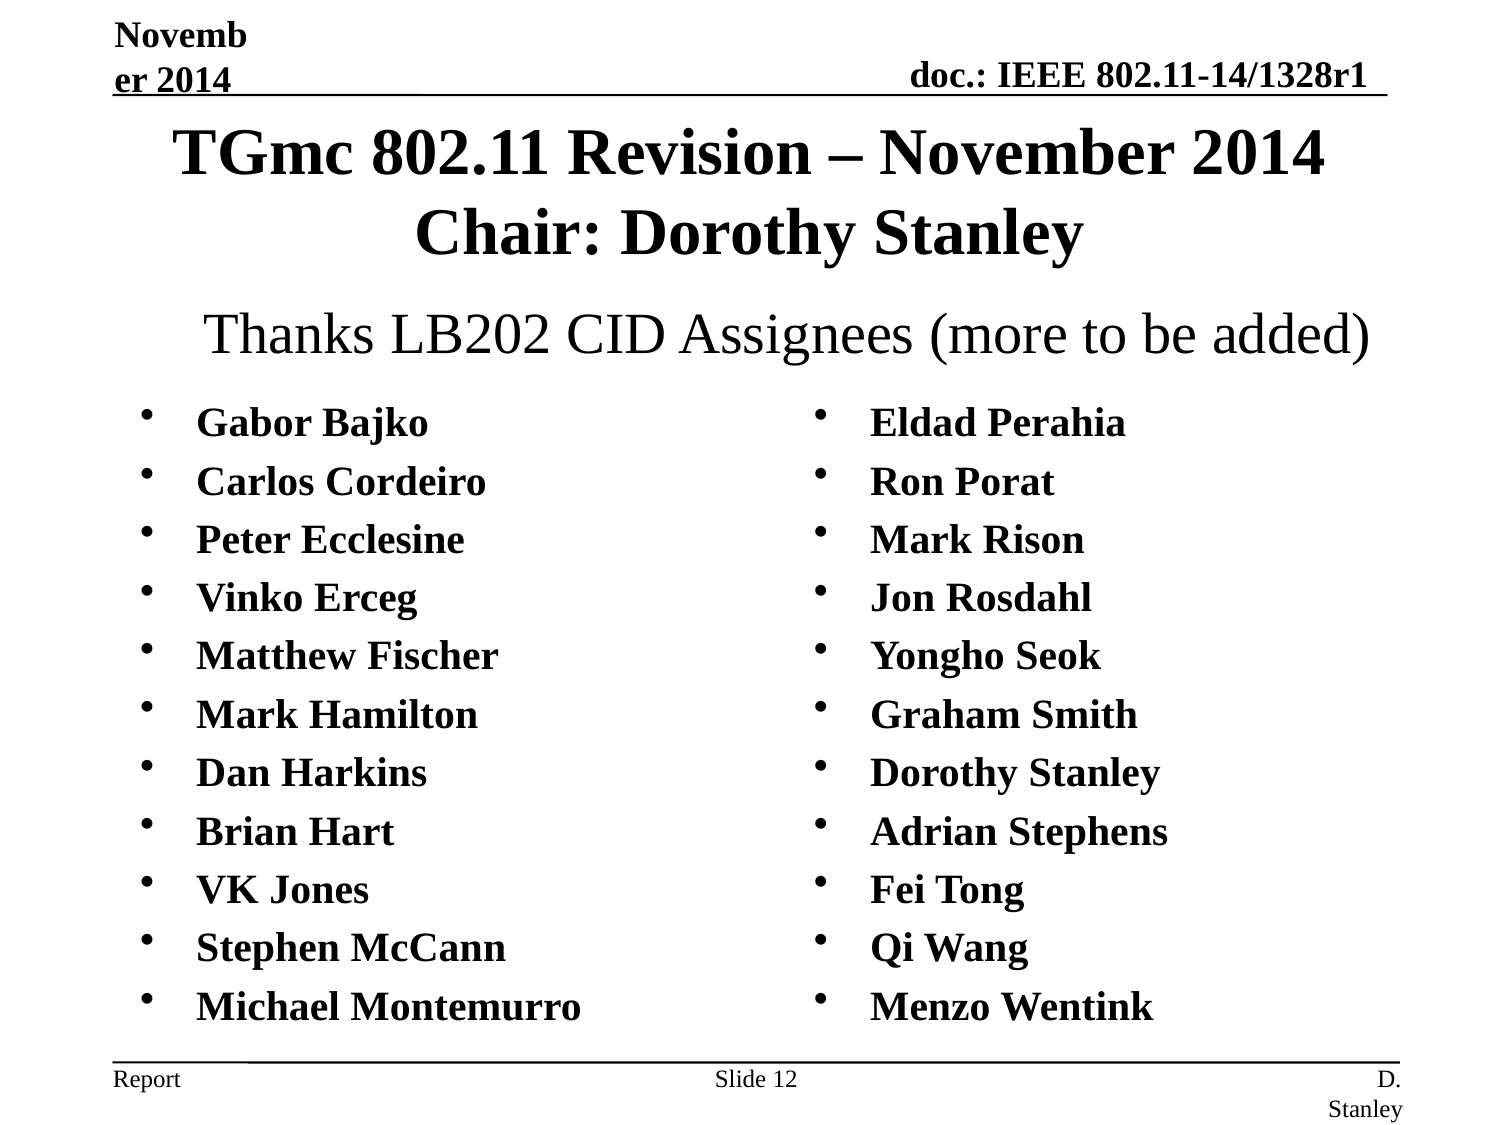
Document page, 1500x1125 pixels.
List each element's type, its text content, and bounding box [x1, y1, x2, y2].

text_box Thanks LB202 CID Assignees (more to be added) [149, 287, 1425, 373]
list Gabor Bajko Carlos Cordeiro Peter Ecclesine Vinko Erceg Matthew Fischer Mark Hamilton Dan Harkins Brian Hart VK Jones Stephen McCann Michael Montemurro [125, 387, 713, 1125]
slide_number Slide 12 [712, 1062, 798, 1093]
title TGmc 802.11 Revision – November 2014 Chair: Dorothy Stanley [112, 99, 1388, 275]
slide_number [114, 54, 257, 100]
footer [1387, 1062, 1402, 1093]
text_box Eldad Perahia Ron Porat Mark Rison Jon Rosdahl Yongho Seok Graham Smith Dorothy Stanley Adrian Stephens Fei Tong Qi Wang Menzo Wentink [798, 387, 1387, 1100]
